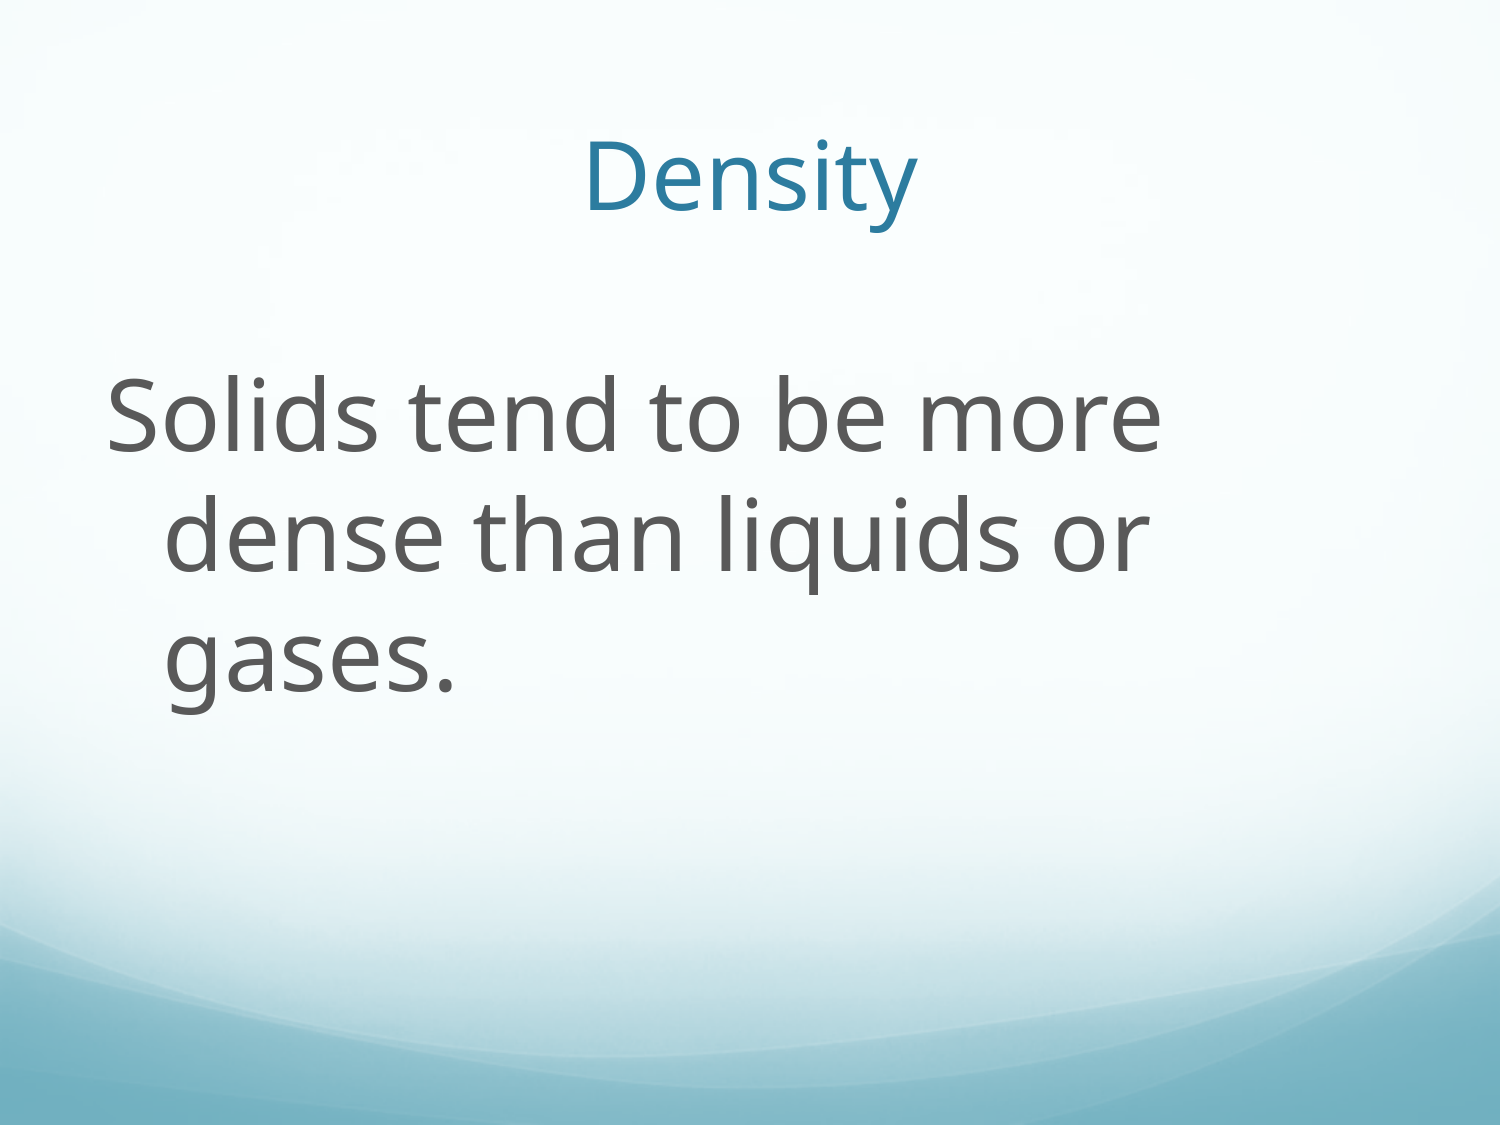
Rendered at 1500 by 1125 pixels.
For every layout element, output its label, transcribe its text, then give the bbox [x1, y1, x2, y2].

list Solids tend to be more dense than liquids or gases. [90, 262, 1410, 975]
title Density [90, 17, 1410, 237]
